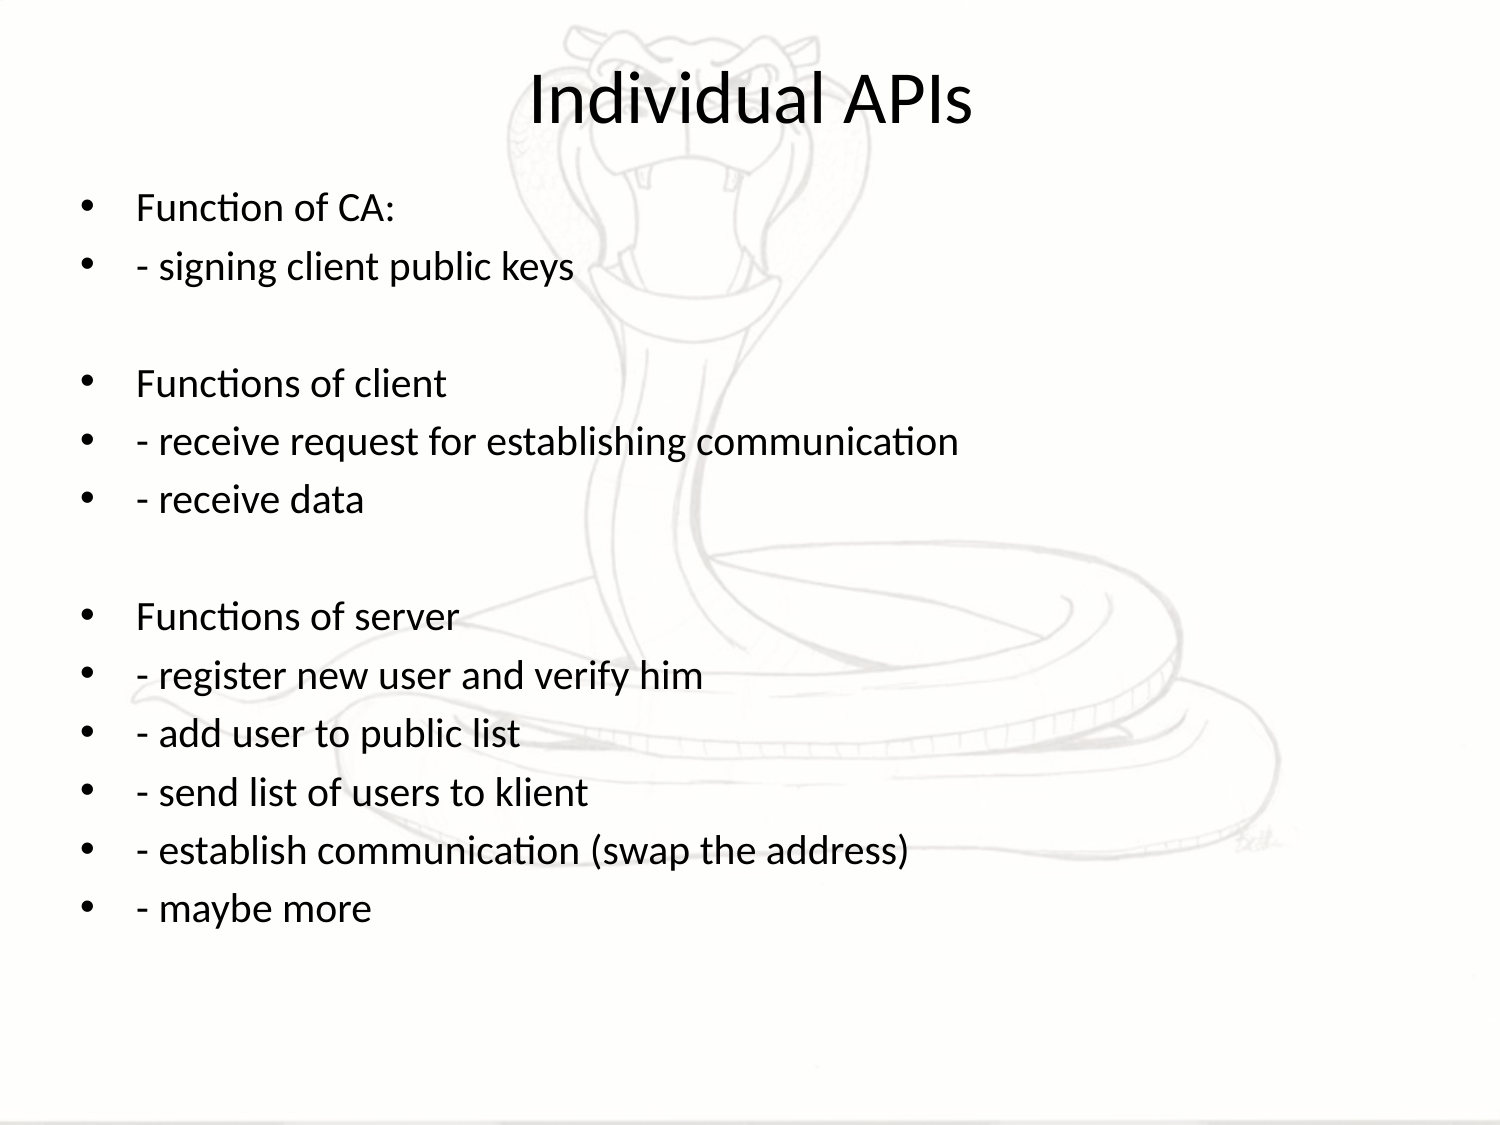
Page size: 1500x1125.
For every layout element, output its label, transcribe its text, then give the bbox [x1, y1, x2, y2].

list Function of CA: - signing client public keys Functions of client - receive request for establishing communication - receive data Functions of server - register new user and verify him - add user to public list - send list of users to klient - establish communication (swap the address) - maybe more [64, 172, 1069, 988]
title Individual APIs [76, 0, 1427, 188]
